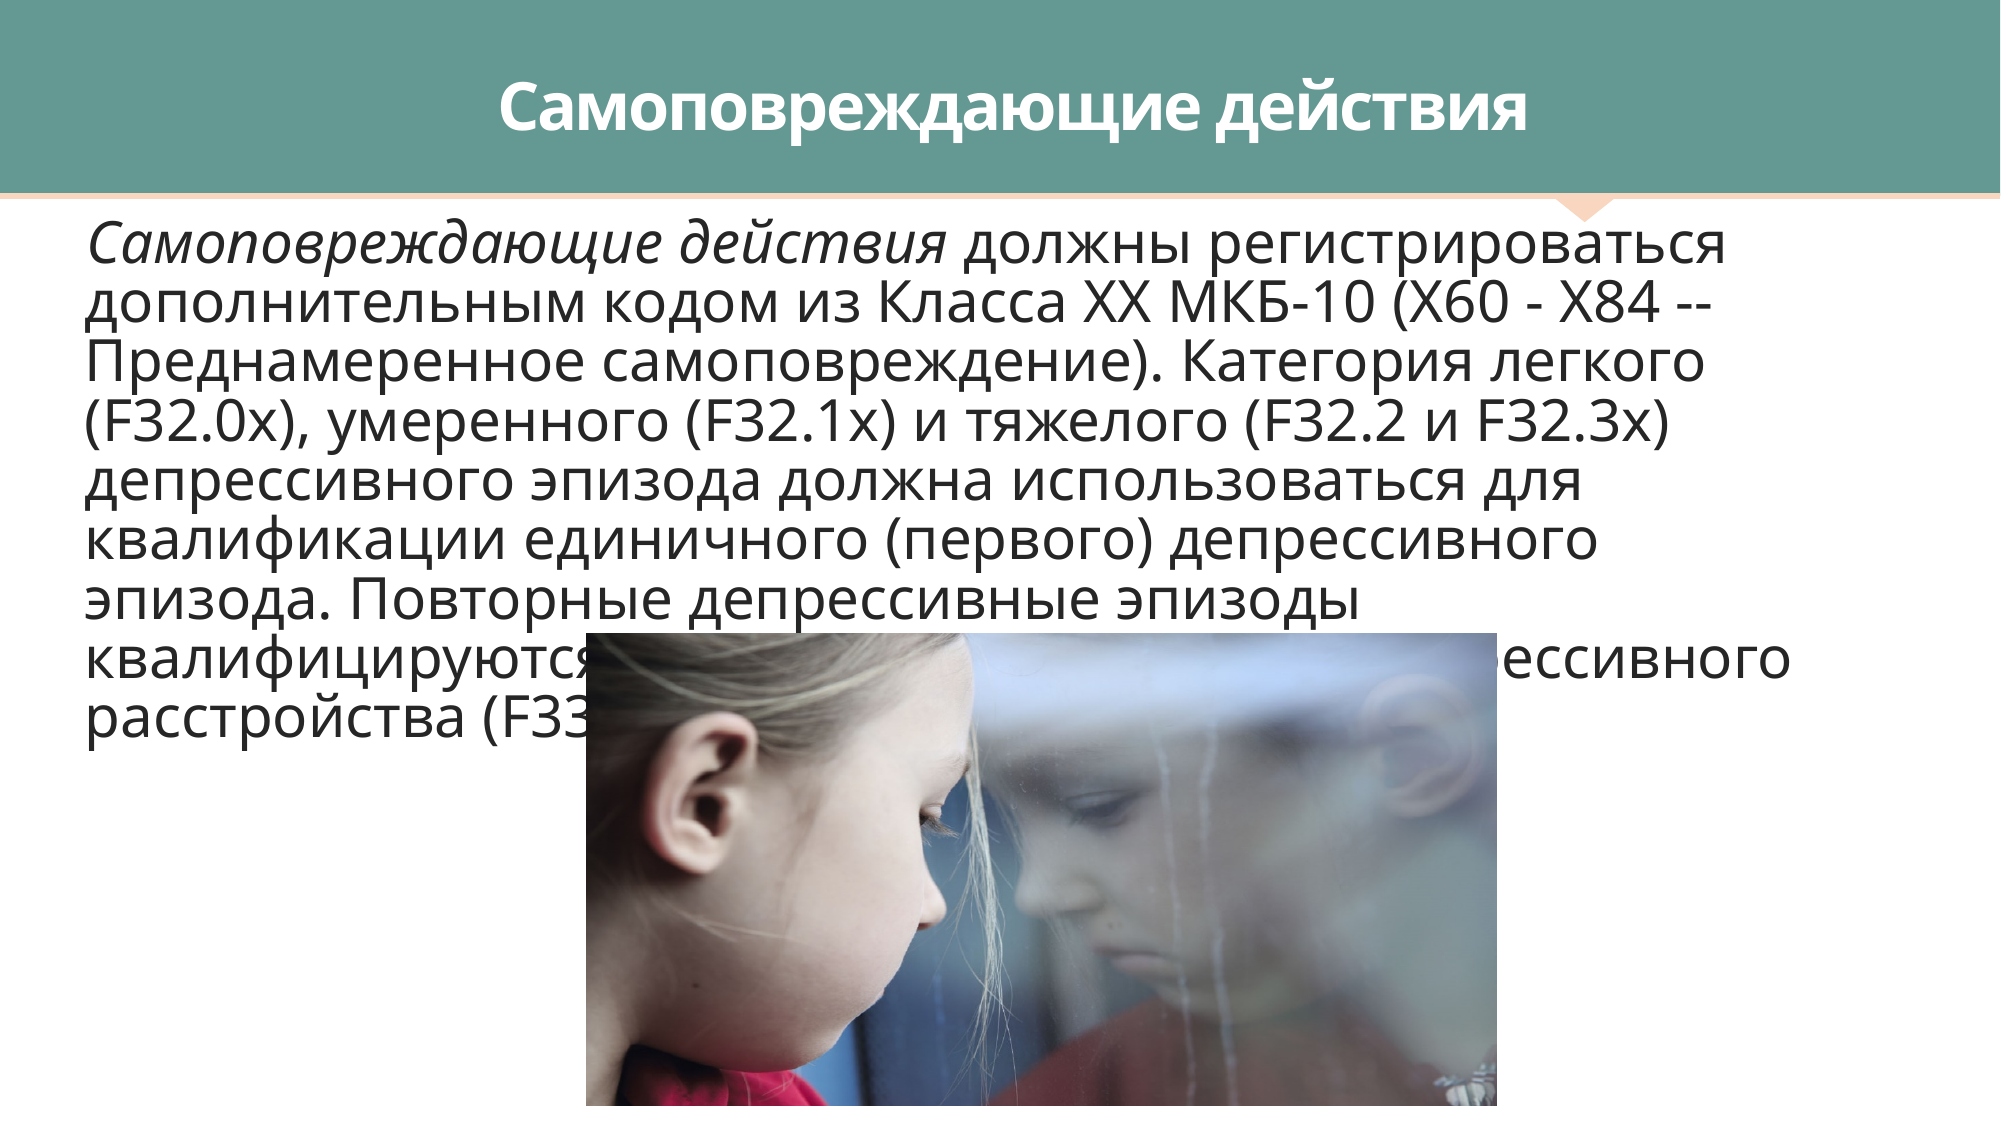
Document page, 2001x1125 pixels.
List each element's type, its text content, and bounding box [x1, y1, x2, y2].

title Самоповреждающие действия [137, 24, 1905, 197]
list Самоповреждающие действия должны регистрироваться дополнительным кодом из Класса XX МКБ-10 (X60 - X84 -- Преднамеренное самоповреждение). Категория легкого (F32.0х), умеренного (F32.1х) и тяжелого (F32.2 и F32.3х) депрессивного эпизода должна использоваться для квалификации единичного (первого) депрессивного эпизода. Повторные депрессивные эпизоды квалифицируются в разделе рекуррентного депрессивного расстройства (F33.-) [55, 208, 1819, 1047]
picture [586, 632, 1497, 1107]
